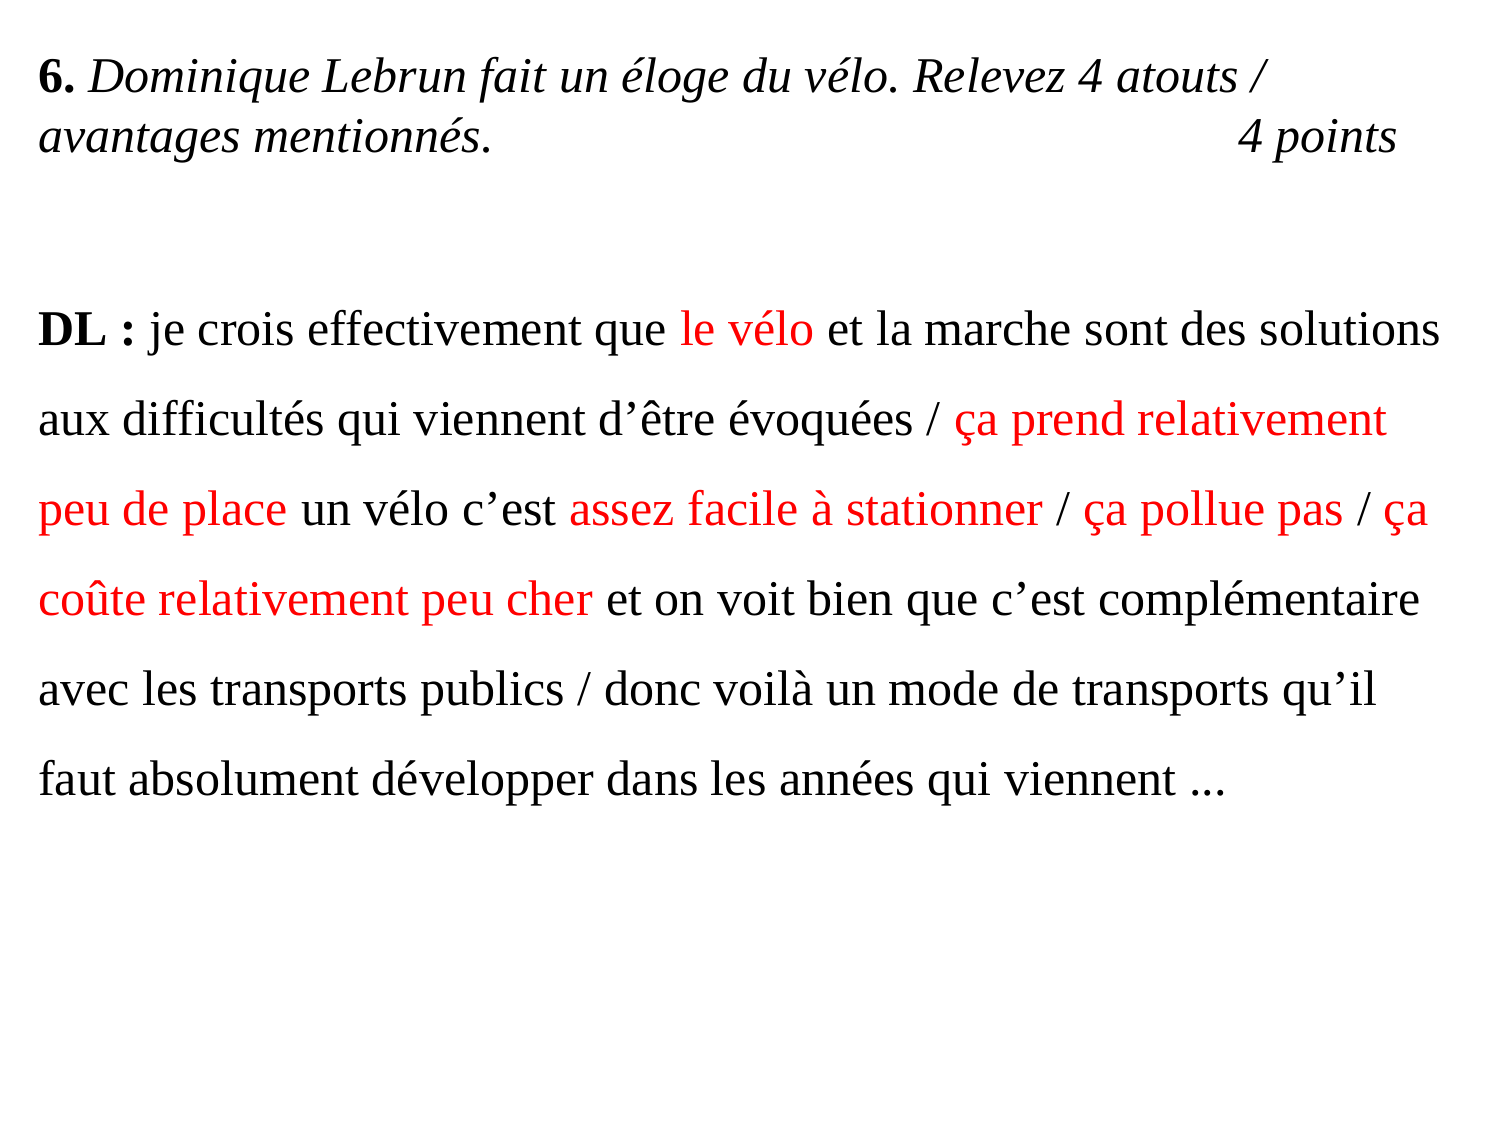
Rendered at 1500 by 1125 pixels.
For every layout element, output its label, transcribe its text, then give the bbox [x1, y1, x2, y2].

text_box 6. Dominique Lebrun fait un éloge du vélo. Relevez 4 atouts / avantages mentionnés. 4 points DL : je crois effectivement que le vélo et la marche sont des solutions aux difficultés qui viennent d’être évoquées / ça prend relativement peu de place un vélo c’est assez facile à stationner / ça pollue pas / ça coûte relativement peu cher et on voit bien que c’est complémentaire avec les transports publics / donc voilà un mode de transports qu’il faut absolument développer dans les années qui viennent ... [23, 35, 1465, 813]
